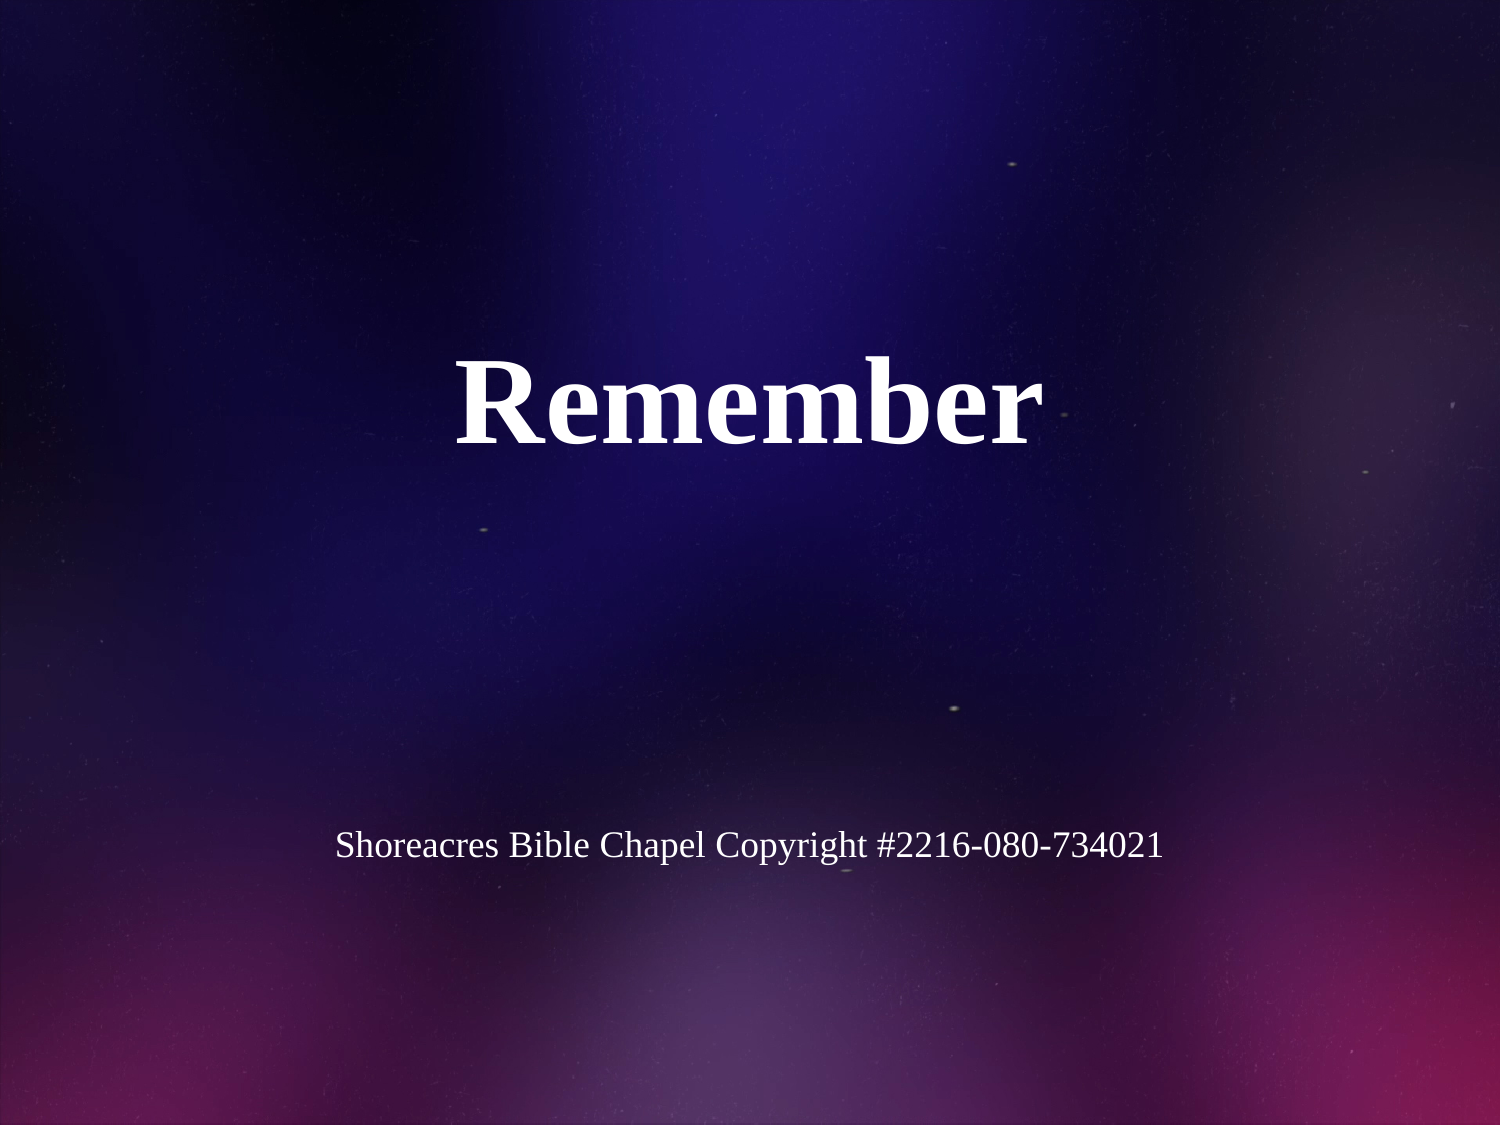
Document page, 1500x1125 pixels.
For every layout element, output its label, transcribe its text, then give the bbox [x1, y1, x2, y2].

subtitle Shoreacres Bible Chapel Copyright #2216-080-734021 [225, 812, 1275, 1100]
title Remember [112, 375, 1388, 563]
picture [0, 0, 1500, 1125]
